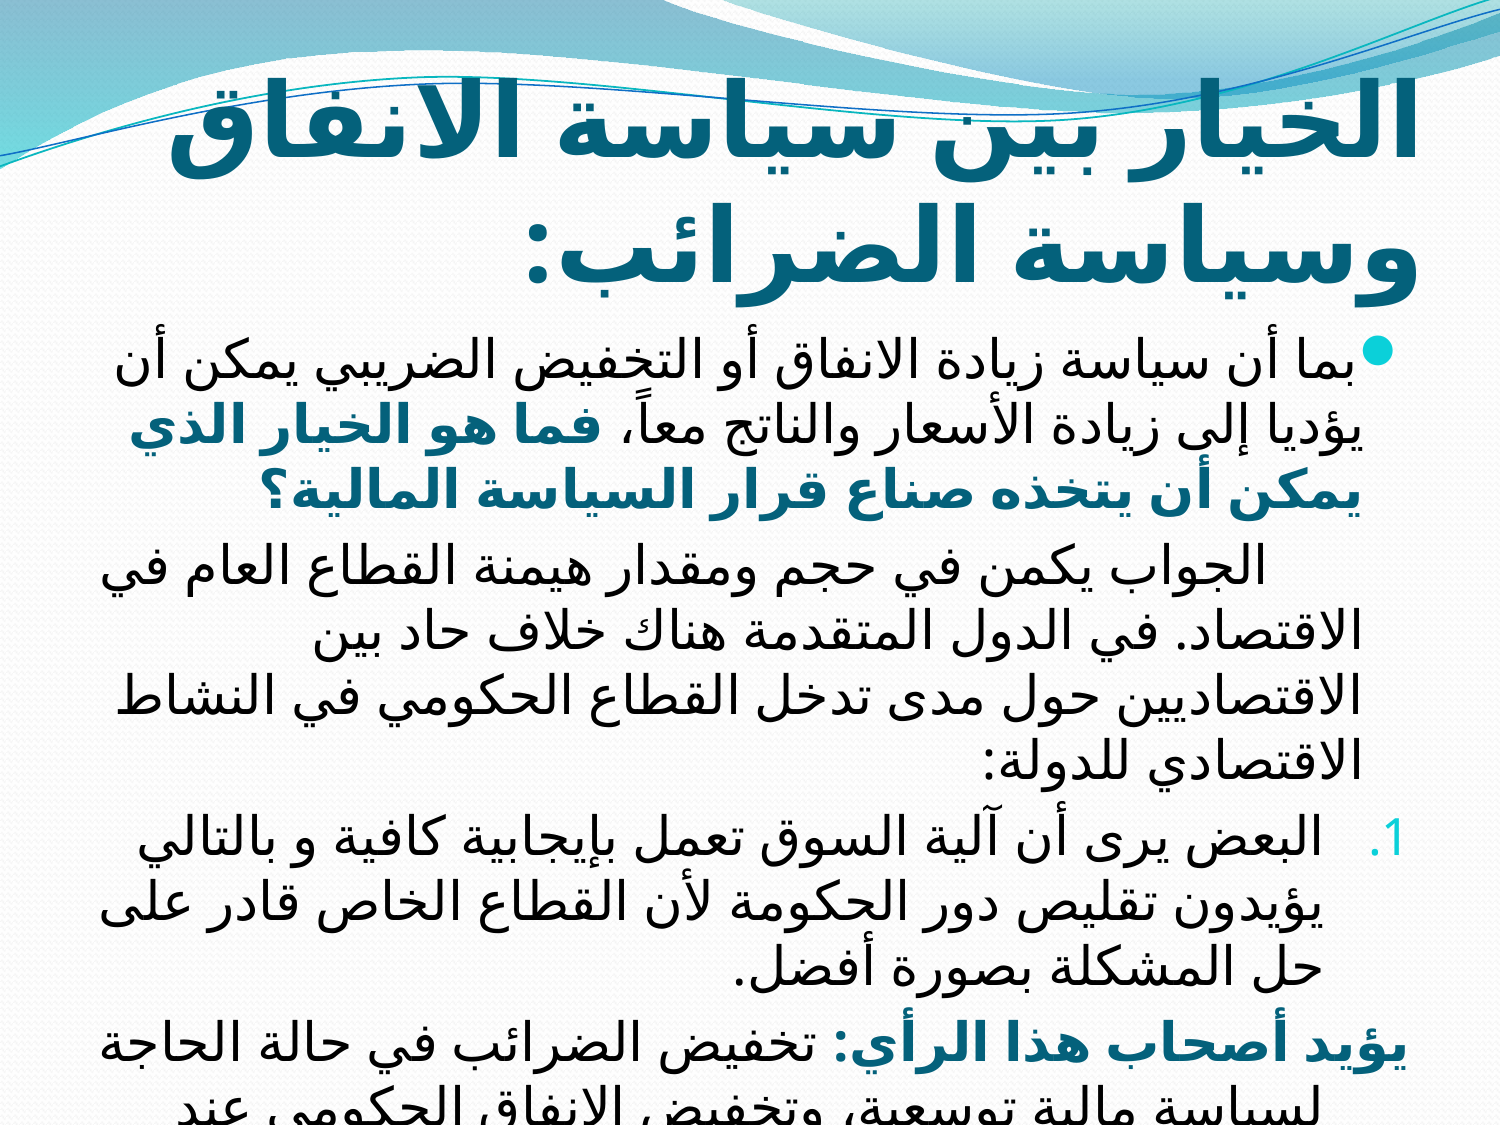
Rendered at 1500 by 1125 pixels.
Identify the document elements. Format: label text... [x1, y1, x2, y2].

footer [437, 1042, 988, 1103]
title الخيار بين سياسة الانفاق وسياسة الضرائب: [75, 115, 1425, 303]
list بما أن سياسة زيادة الانفاق أو التخفيض الضريبي يمكن أن يؤديا إلى زيادة الأسعار والناتج معاً، فما هو الخيار الذي يمكن أن يتخذه صناع قرار السياسة المالية؟ الجواب يكمن في حجم ومقدار هيمنة القطاع العام في الاقتصاد. في الدول المتقدمة هناك خلاف حاد بين الاقتصاديين حول مدى تدخل القطاع الحكومي في النشاط الاقتصادي للدولة: البعض يرى أن آلية السوق تعمل بإيجابية كافية و بالتالي يؤيدون تقليص دور الحكومة لأن القطاع الخاص قادر على حل المشكلة بصورة أفضل. يؤيد أصحاب هذا الرأي: تخفيض الضرائب في حالة الحاجة لسياسة مالية توسعية، وتخفيض الانفاق الحكومي عند الحاجة لسياسة مالية انكماشية. [75, 317, 1425, 1038]
